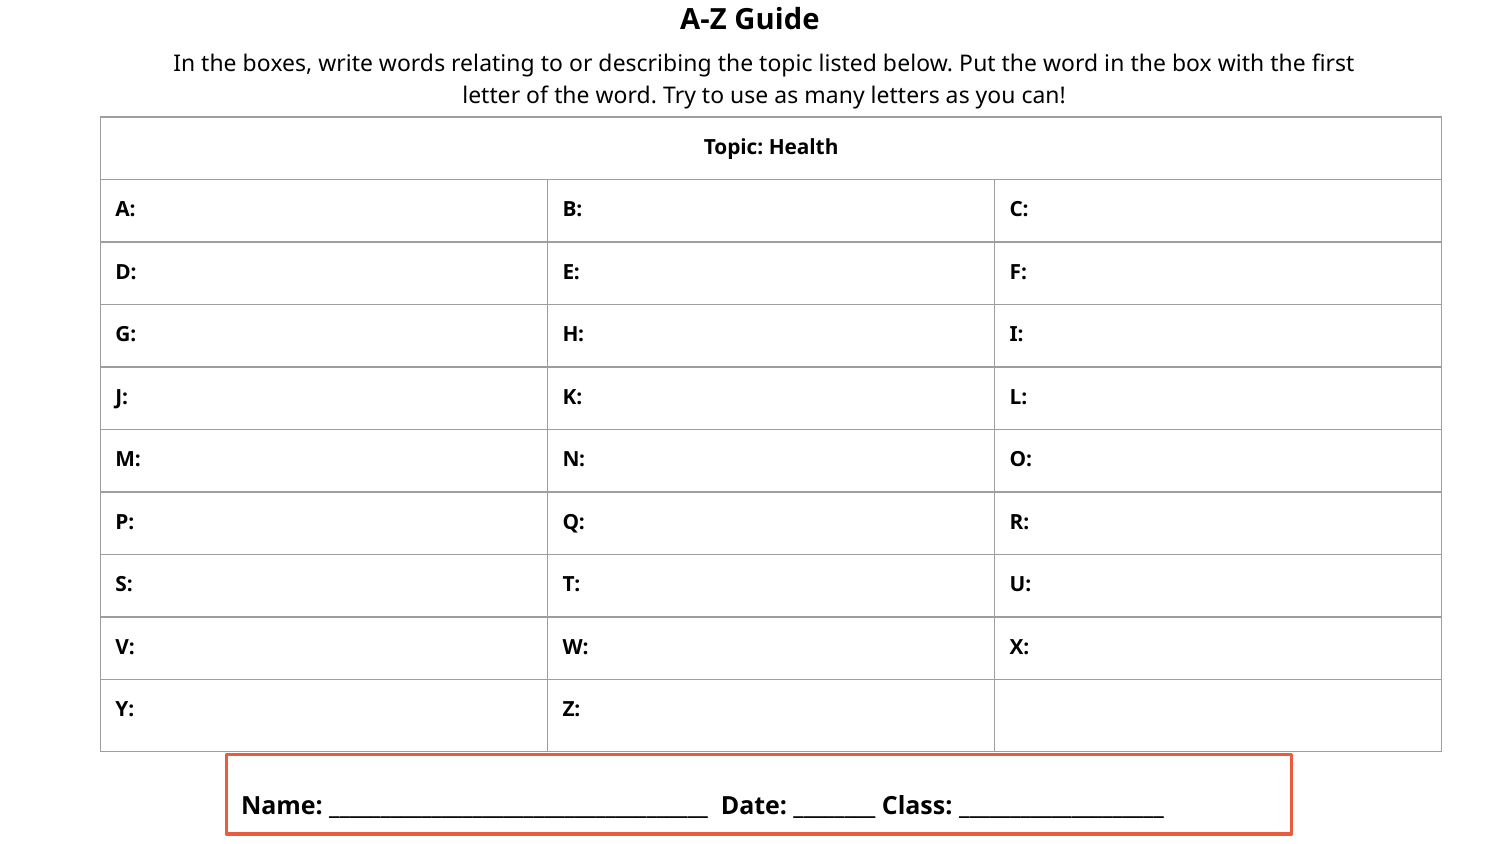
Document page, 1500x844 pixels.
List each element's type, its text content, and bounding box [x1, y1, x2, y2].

table_cell F: [995, 243, 1441, 304]
table_cell Q: [548, 493, 994, 554]
table_cell R: [995, 493, 1441, 554]
table_cell X: [995, 618, 1441, 679]
table_cell J: [101, 368, 547, 429]
table_cell W: [548, 618, 994, 679]
table_cell B: [548, 180, 994, 241]
text_box Name: _____________________________________ Date: ________ Class: ____________________ [226, 754, 1292, 834]
table_cell A: [101, 180, 547, 241]
table_cell N: [548, 430, 994, 491]
table_cell P: [101, 493, 547, 554]
list A-Z Guide [639, 0, 861, 34]
table_cell M: [101, 430, 547, 491]
table_header Topic: Health [101, 118, 1441, 179]
table_cell O: [995, 430, 1441, 491]
table_cell T: [548, 555, 994, 616]
table_cell U: [995, 555, 1441, 616]
text_box In the boxes, write words relating to or describing the topic listed below. Put the word in the box with the first letter of the word. Try to use as many letters as you can! [129, 34, 1400, 116]
table_cell H: [548, 305, 994, 366]
table_cell K: [548, 368, 994, 429]
table_cell L: [995, 368, 1441, 429]
table_cell C: [995, 180, 1441, 241]
table_cell Y: [101, 680, 547, 751]
table_cell Z: [548, 680, 994, 751]
table_cell E: [548, 243, 994, 304]
table_cell V: [101, 618, 547, 679]
table_cell I: [995, 305, 1441, 366]
table_cell S: [101, 555, 547, 616]
table_cell G: [101, 305, 547, 366]
table_cell D: [101, 243, 547, 304]
table_cell [995, 680, 1441, 751]
